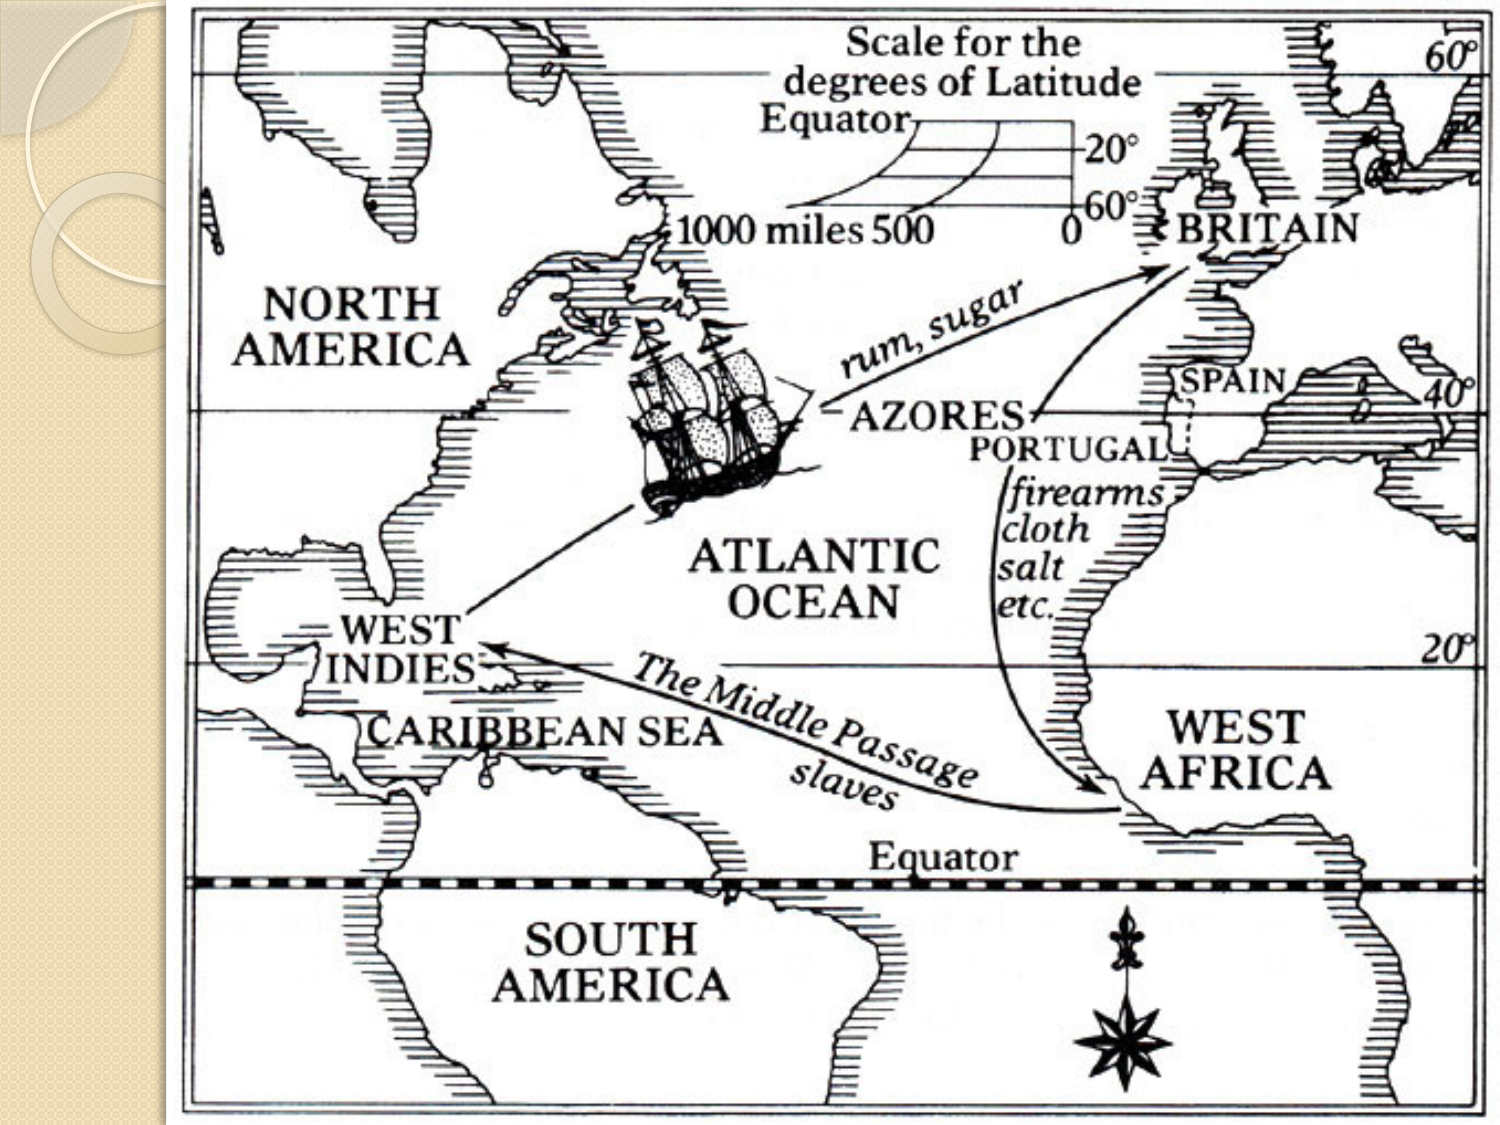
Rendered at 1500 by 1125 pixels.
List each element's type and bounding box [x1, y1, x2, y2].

picture [174, 0, 1500, 1122]
